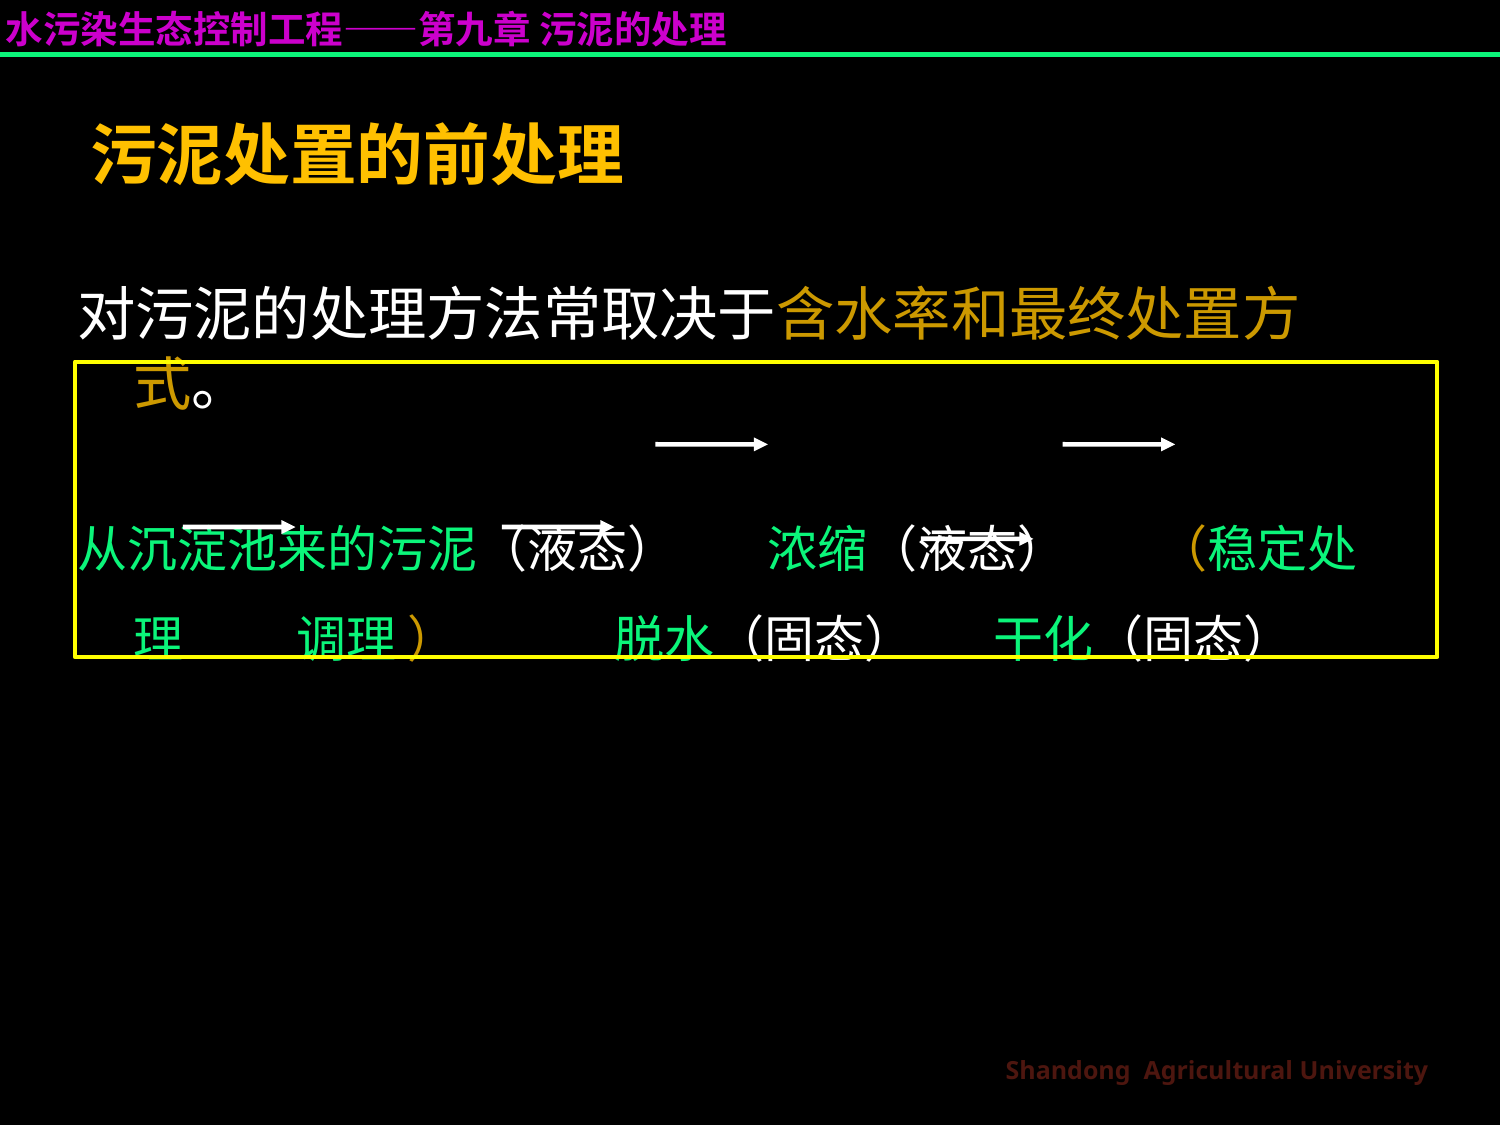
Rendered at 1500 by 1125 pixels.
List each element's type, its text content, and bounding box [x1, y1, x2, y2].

title 污泥处置的前处理 [75, 59, 1425, 248]
text_box [73, 360, 1439, 659]
text_box 对污泥的处理方法常取决于含水率和最终处置方式。 从沉淀池来的污泥（液态） 浓缩（液态） （稳定处理 调理 ） 脱水（固态） 干化（固态） [62, 224, 1413, 1055]
